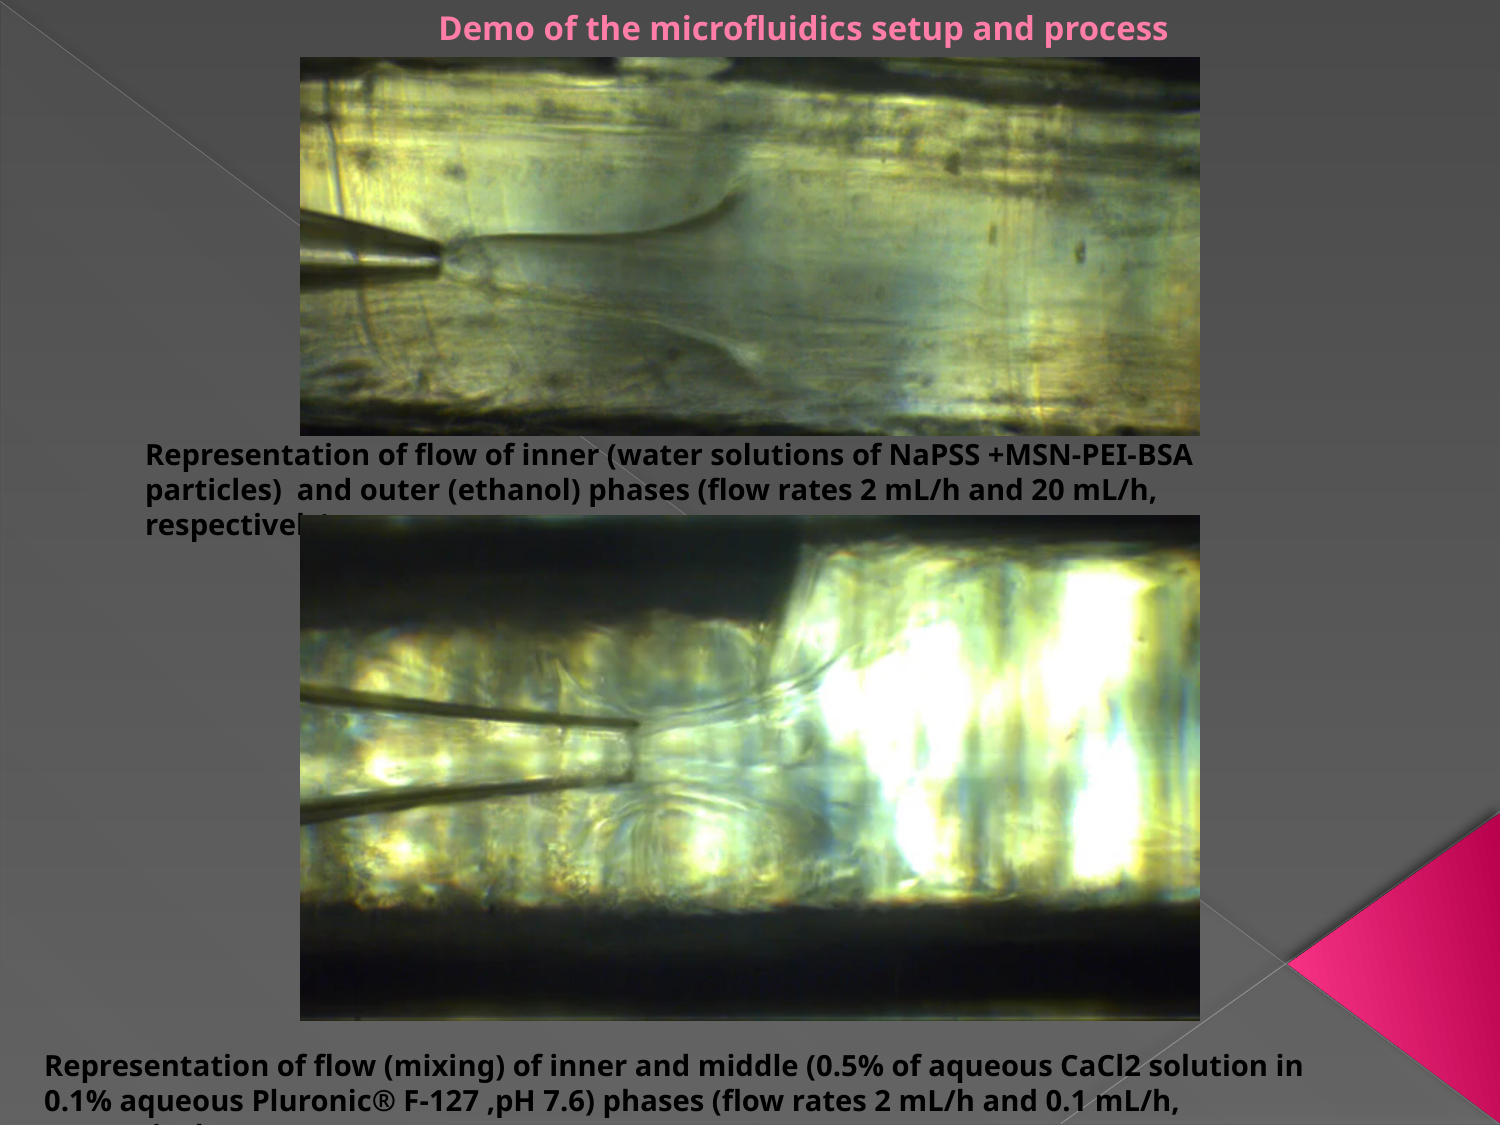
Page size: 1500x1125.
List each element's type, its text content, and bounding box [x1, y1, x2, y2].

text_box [299, 56, 1201, 437]
title Demo of the microfluidics setup and process [135, 0, 1411, 55]
text_box Representation of flow of inner (water solutions of NaPSS +MSN-PEI-BSA particles) and outer (ethanol) phases (flow rates 2 mL/h and 20 mL/h, respectively) [130, 429, 1348, 549]
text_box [299, 514, 1201, 1022]
text_box Representation of flow (mixing) of inner and middle (0.5% of aqueous CaCl2 solution in 0.1% aqueous Pluronic® F-127 ,pH 7.6) phases (flow rates 2 mL/h and 0.1 mL/h, respectively) [29, 1040, 1365, 1125]
